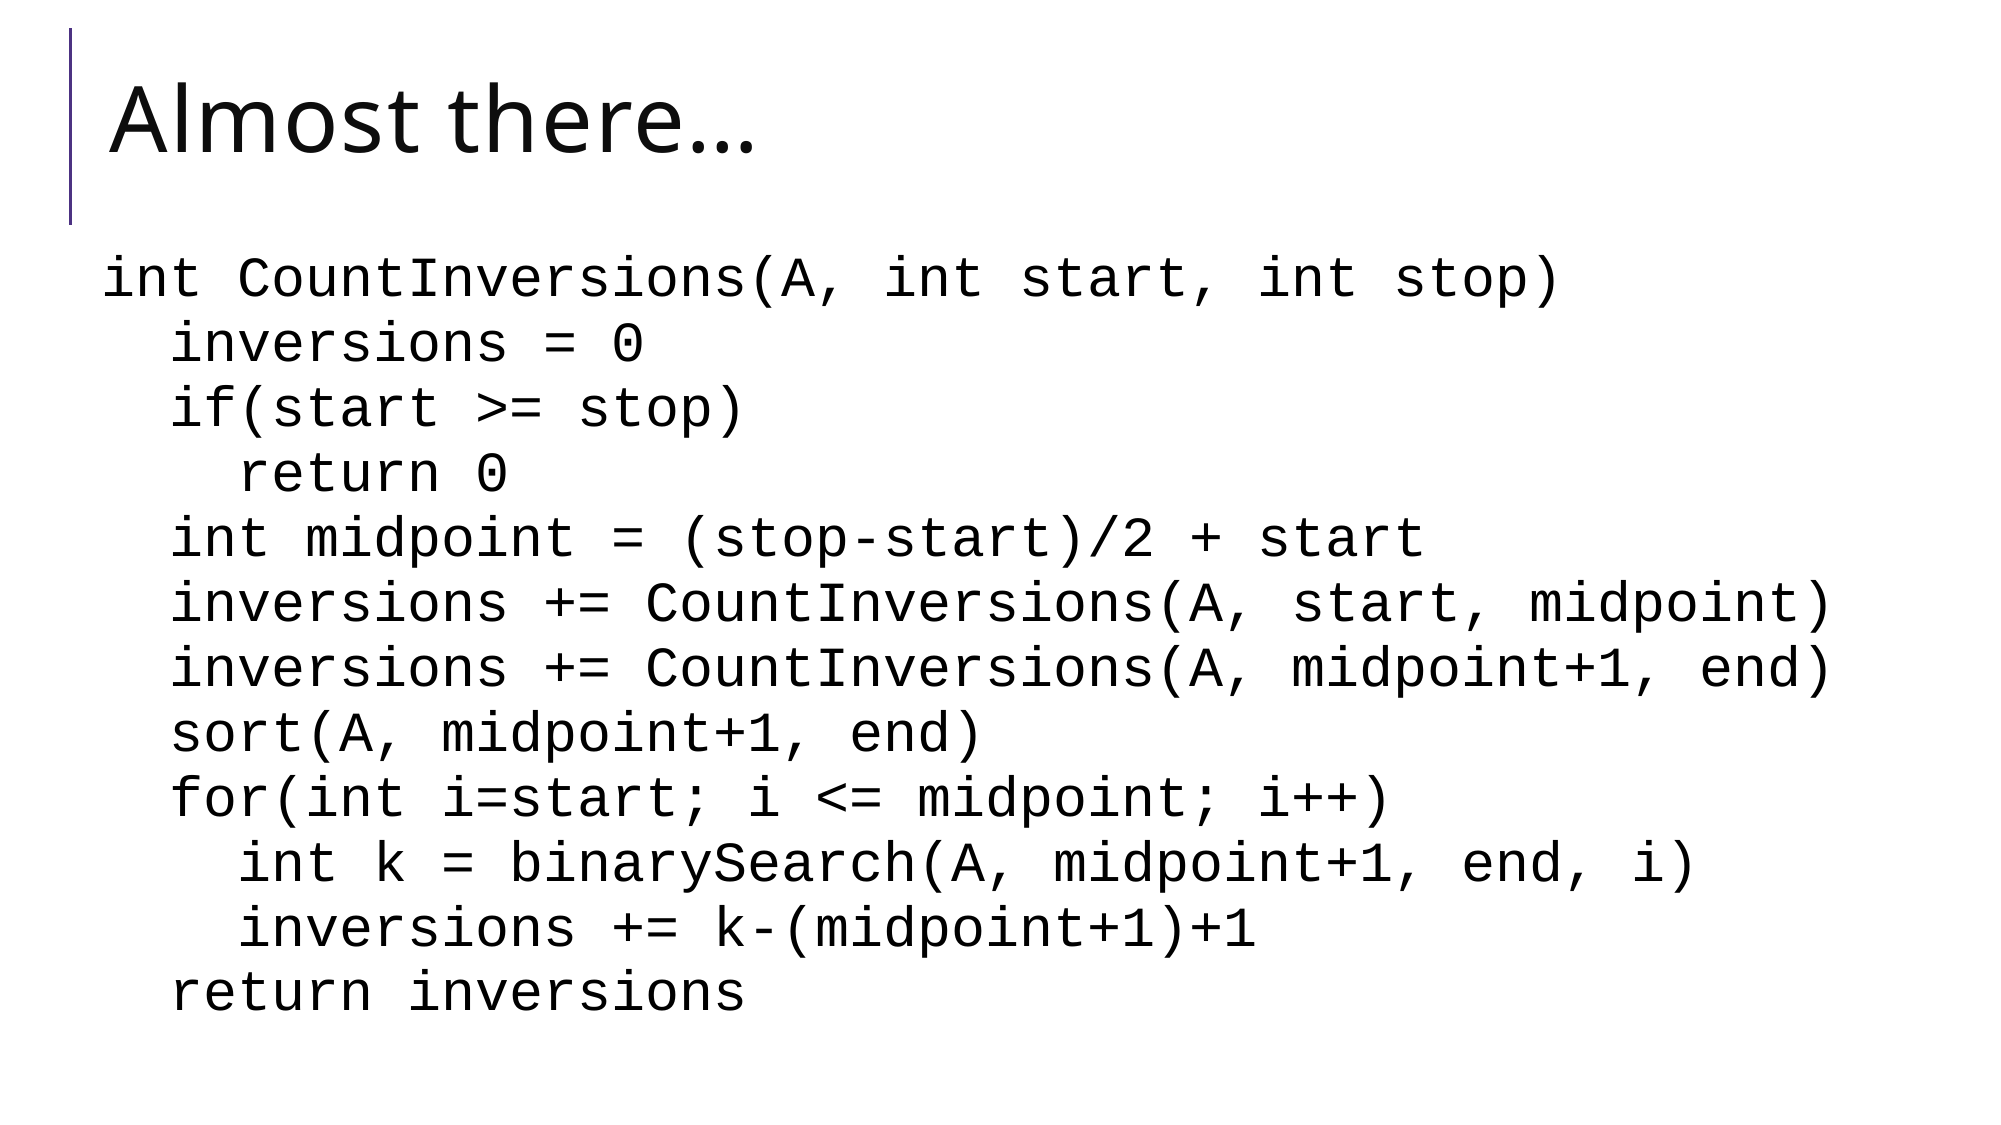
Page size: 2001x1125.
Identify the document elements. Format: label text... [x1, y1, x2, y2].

list int CountInversions(A, int start, int stop) inversions = 0 if(start >= stop) return 0 int midpoint = (stop-start)/2 + start inversions += CountInversions(A, start, midpoint) inversions += CountInversions(A, midpoint+1, end) sort(A, midpoint+1, end) for(int i=start; i <= midpoint; i++) int k = binarySearch(A, midpoint+1, end, i) inversions += k-(midpoint+1)+1 return inversions [94, 240, 1930, 1035]
title Almost there… [94, 43, 1930, 210]
